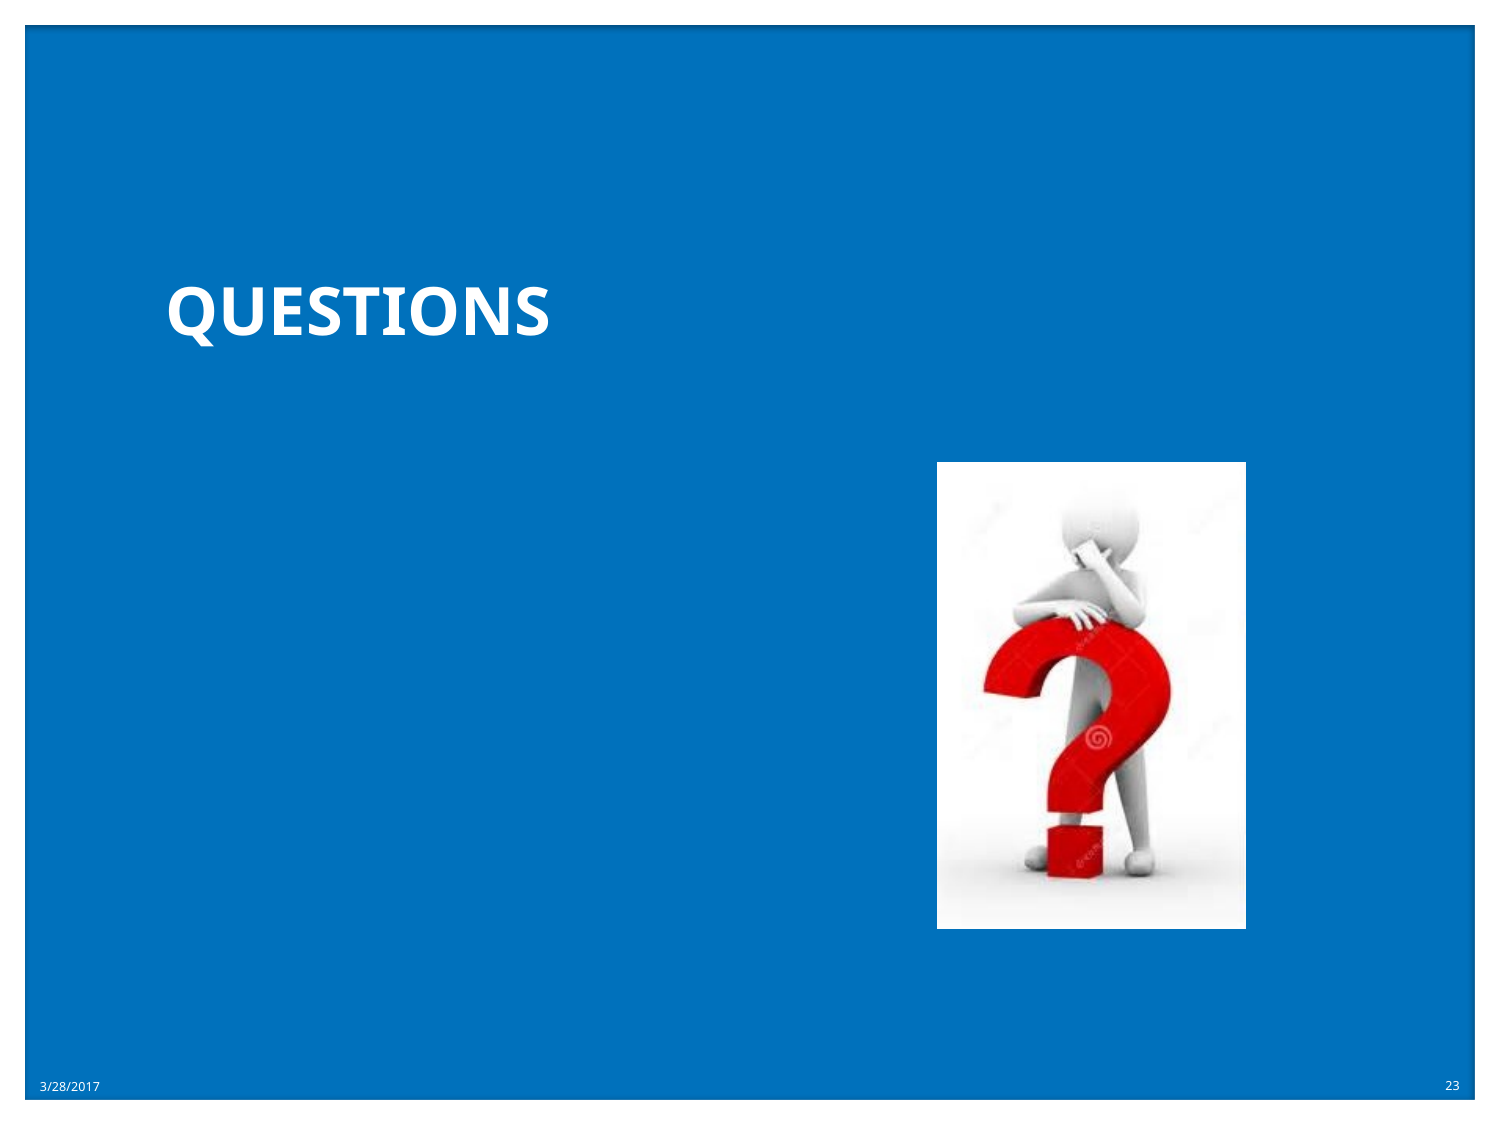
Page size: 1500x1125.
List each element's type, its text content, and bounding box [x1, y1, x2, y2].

picture [937, 462, 1246, 929]
title Questions [150, 260, 1050, 357]
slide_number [24, 1071, 375, 1102]
slide_number 23 [1125, 1071, 1475, 1102]
